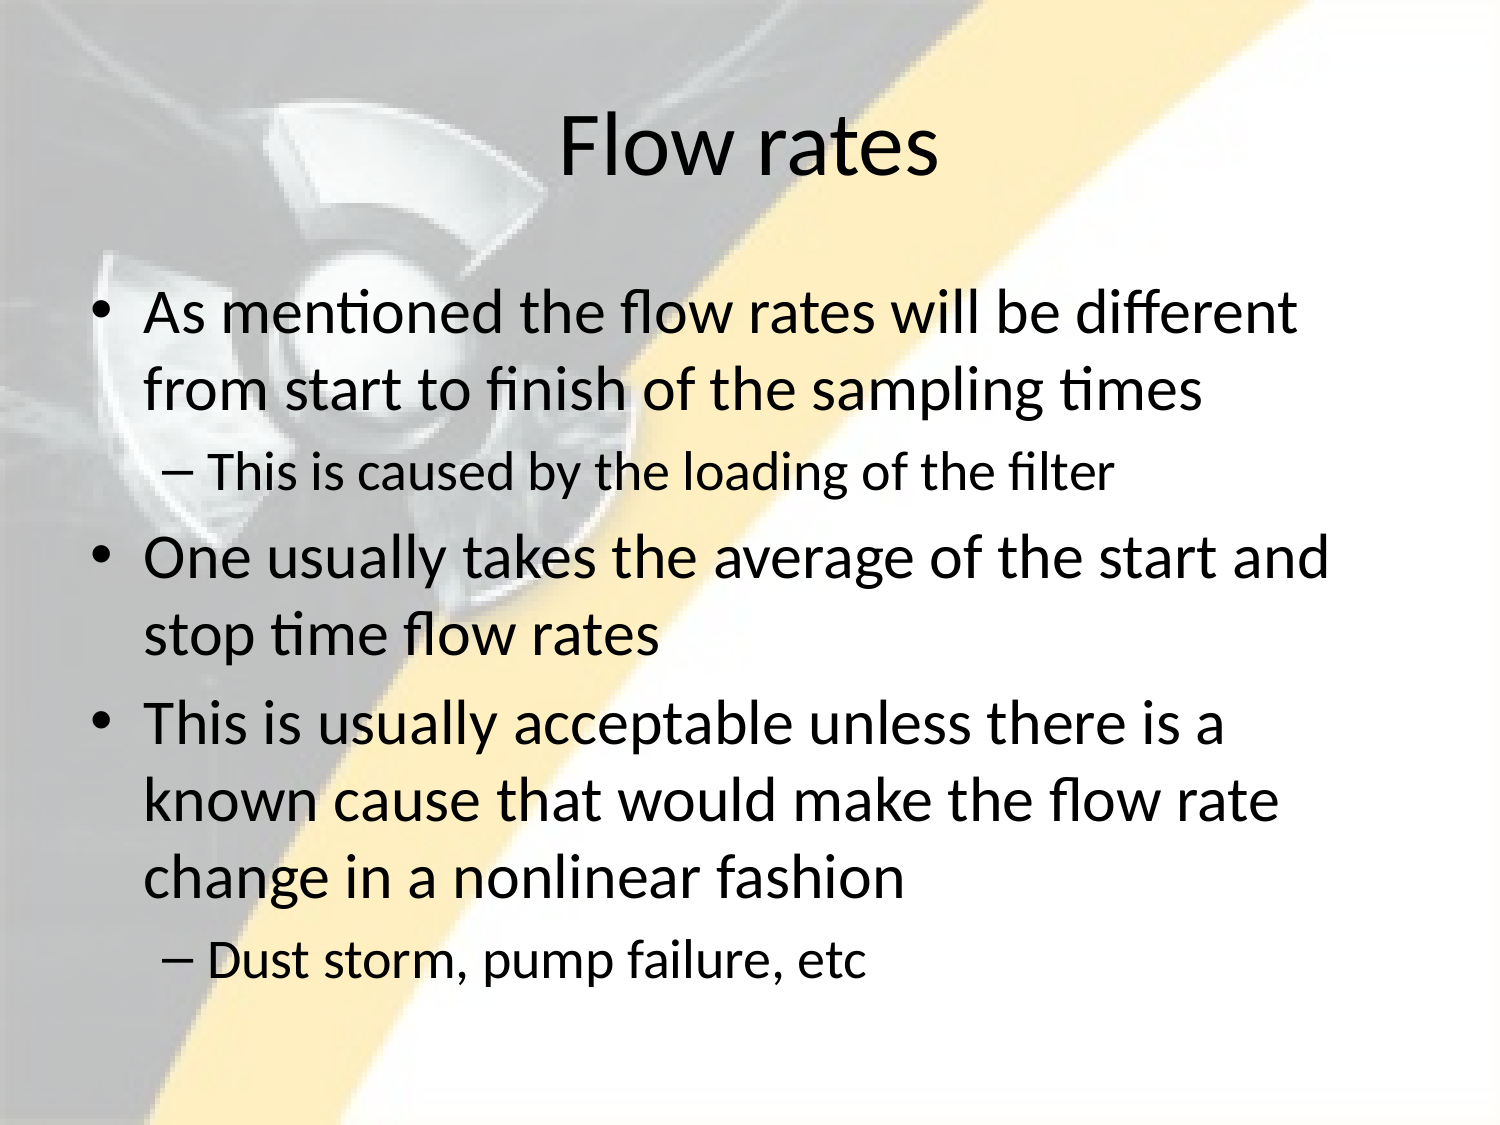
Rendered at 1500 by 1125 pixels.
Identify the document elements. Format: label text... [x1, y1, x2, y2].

list As mentioned the flow rates will be different from start to finish of the sampling times This is caused by the loading of the filter One usually takes the average of the start and stop time flow rates This is usually acceptable unless there is a known cause that would make the flow rate change in a nonlinear fashion Dust storm, pump failure, etc [75, 262, 1425, 1005]
title Flow rates [75, 45, 1425, 233]
